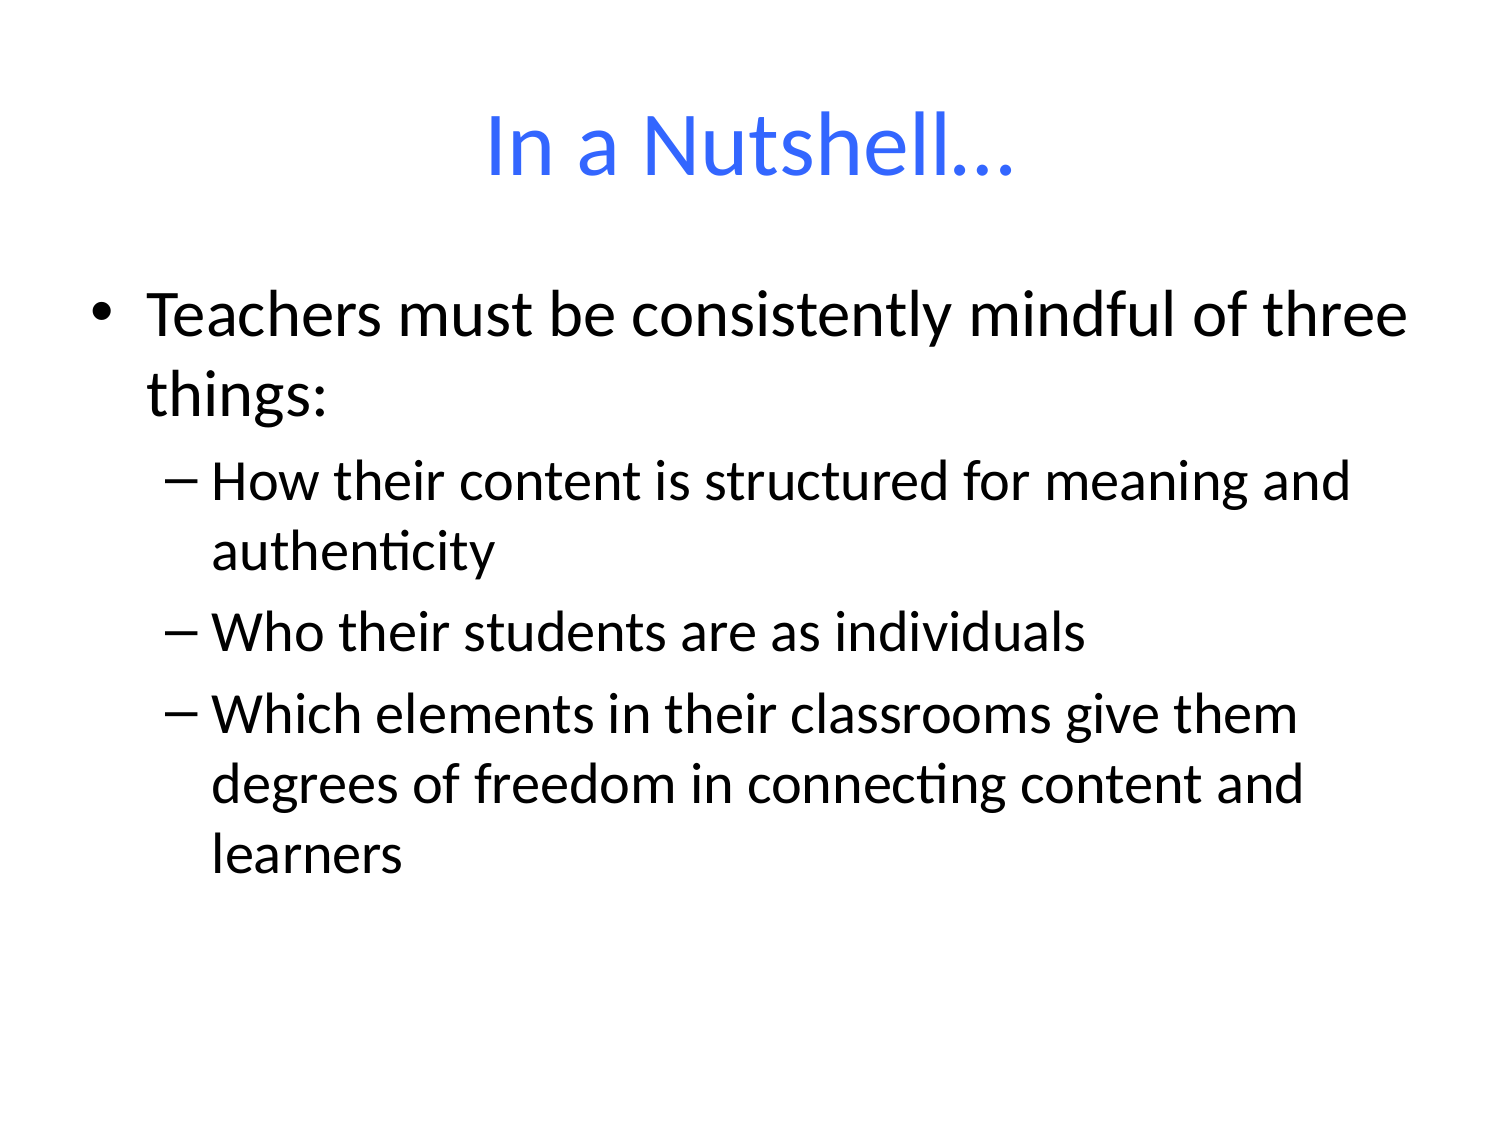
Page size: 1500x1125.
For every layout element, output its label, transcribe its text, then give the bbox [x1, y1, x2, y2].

title In a Nutshell… [75, 45, 1425, 233]
list Teachers must be consistently mindful of three things: How their content is structured for meaning and authenticity Who their students are as individuals Which elements in their classrooms give them degrees of freedom in connecting content and learners [75, 262, 1425, 1005]
